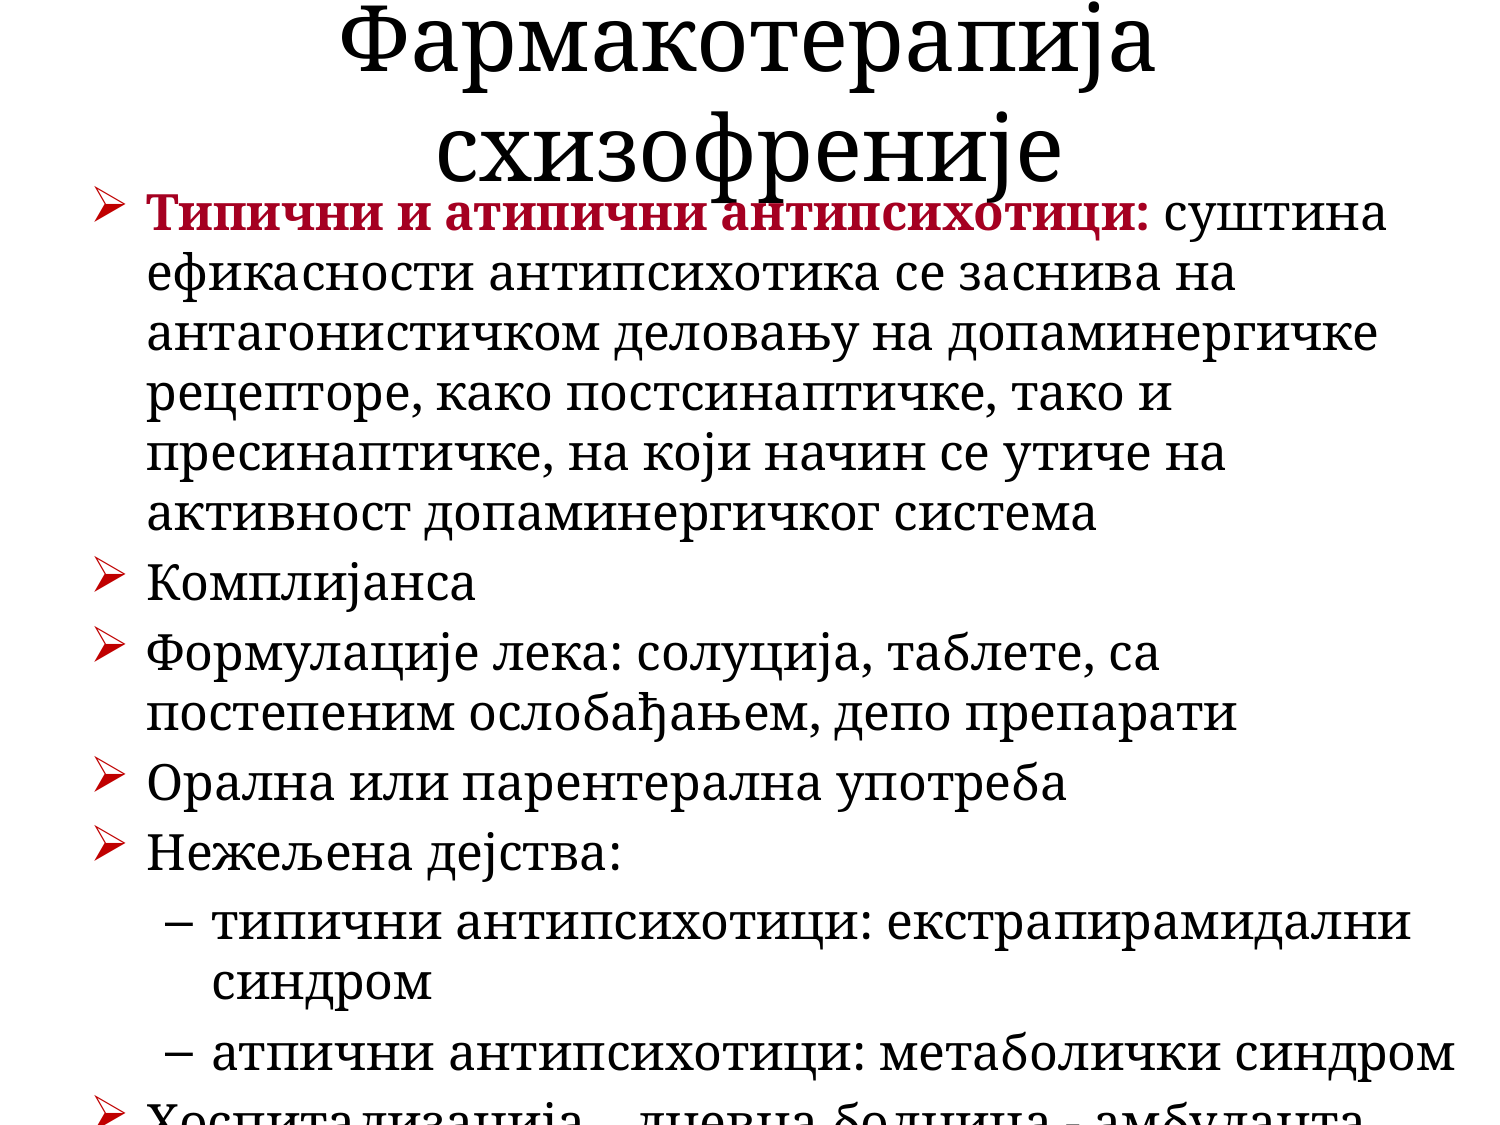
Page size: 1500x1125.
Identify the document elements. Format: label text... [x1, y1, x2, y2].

title Фармакотерапија схизофреније [74, 18, 1426, 162]
list Типични и атипични антипсихотици: суштина ефикасности антипсихотика се заснива на антагонистичком деловању на допаминергичке рецепторе, како постсинаптичке, тако и пресинаптичке, на који начин се утиче на активност допаминергичког система Комплијанса Формулације лека: солуција, таблете, са постепеним ослобађањем, депо препарати Орална или парентерална употреба Нежељена дејства: типични антипсихотици: екстрапирамидални синдром атпични антипсихотици: метаболички синдром Хоспитализација – дневна болница - амбуланта [74, 172, 1477, 1006]
